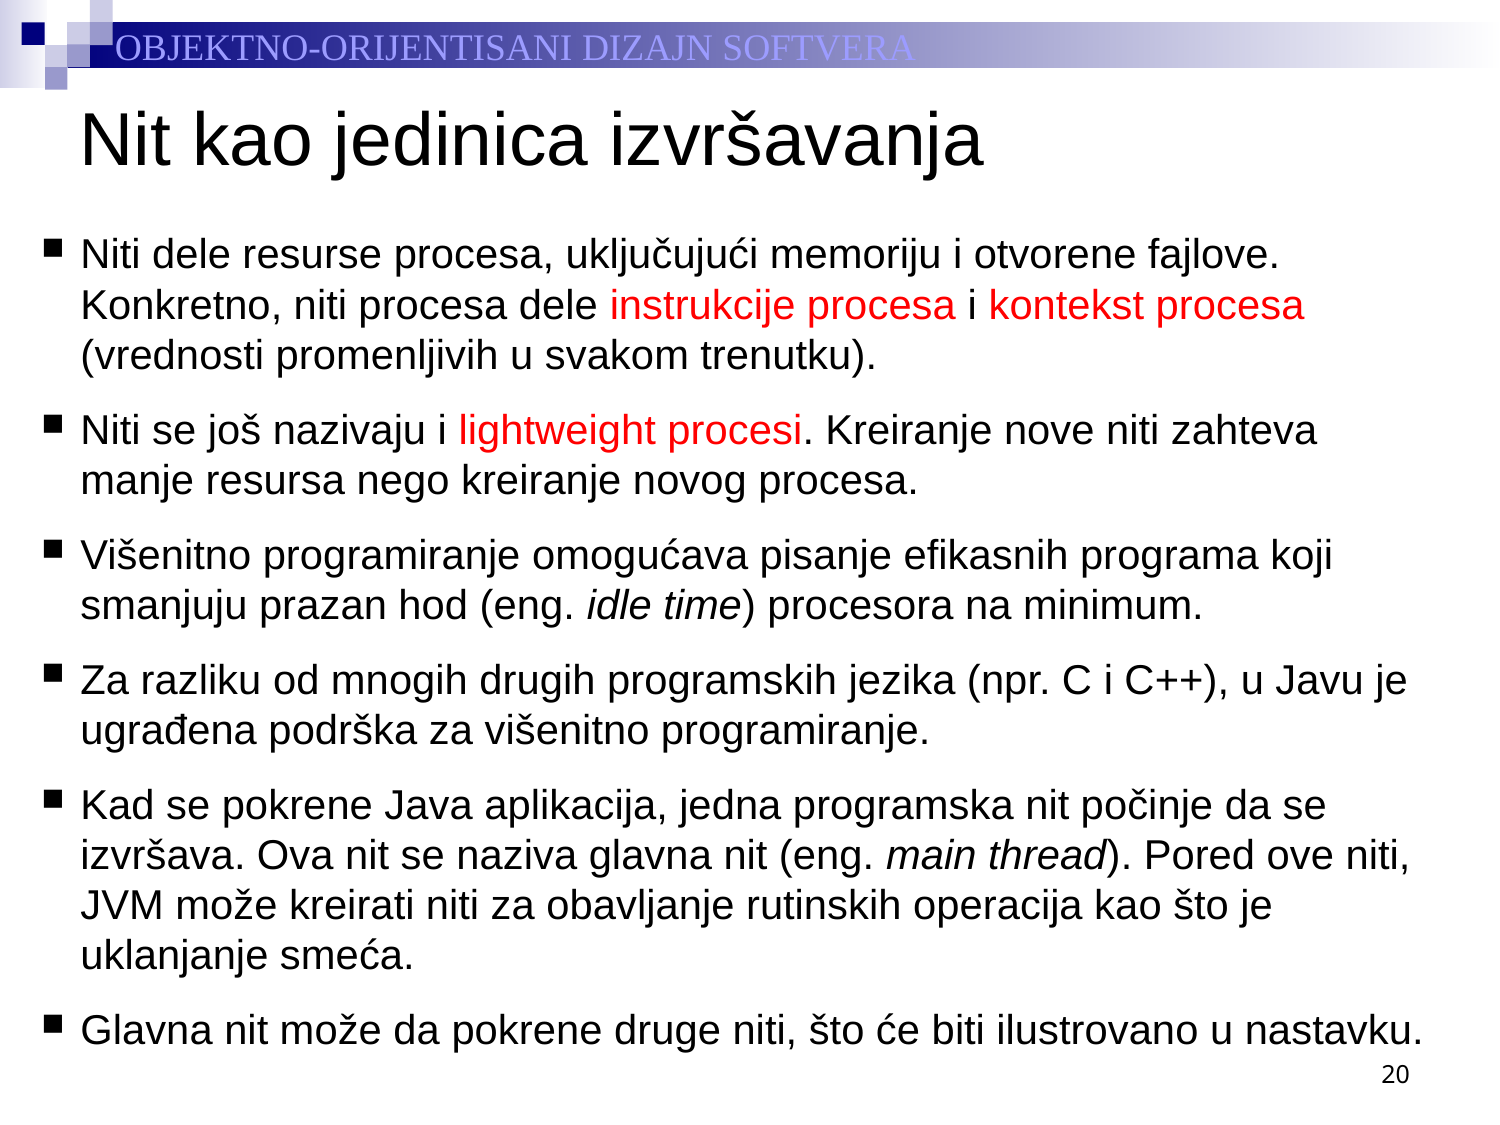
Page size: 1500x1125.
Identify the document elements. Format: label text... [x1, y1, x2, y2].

slide_number 20 [1074, 1024, 1426, 1101]
text_box Niti dele resurse procesa, uključujući memoriju i otvorene fajlove. Konkretno, niti procesa dele instrukcije procesa i kontekst procesa (vrednosti promenljivih u svakom trenutku). Niti se još nazivaju i lightweight procesi. Kreiranje nove niti zahteva manje resursa nego kreiranje novog procesa. Višenitno programiranje omogućava pisanje efikasnih programa koji smanjuju prazan hod (eng. idle time) procesora na minimum. Za razliku od mnogih drugih programskih jezika (npr. C i C++), u Javu je ugrađena podrška za višenitno programiranje. Kad se pokrene Java aplikacija, jedna programska nit počinje da se izvršava. Ova nit se naziva glavna nit (eng. main thread). Pored ove niti, JVM može kreirati niti za obavljanje rutinskih operacija kao što je uklanjanje smeća. Glavna nit može da pokrene druge niti, što će biti ilustrovano u nastavku. [29, 219, 1447, 1071]
title Nit kao jedinica izvršavanja [64, 86, 1046, 185]
